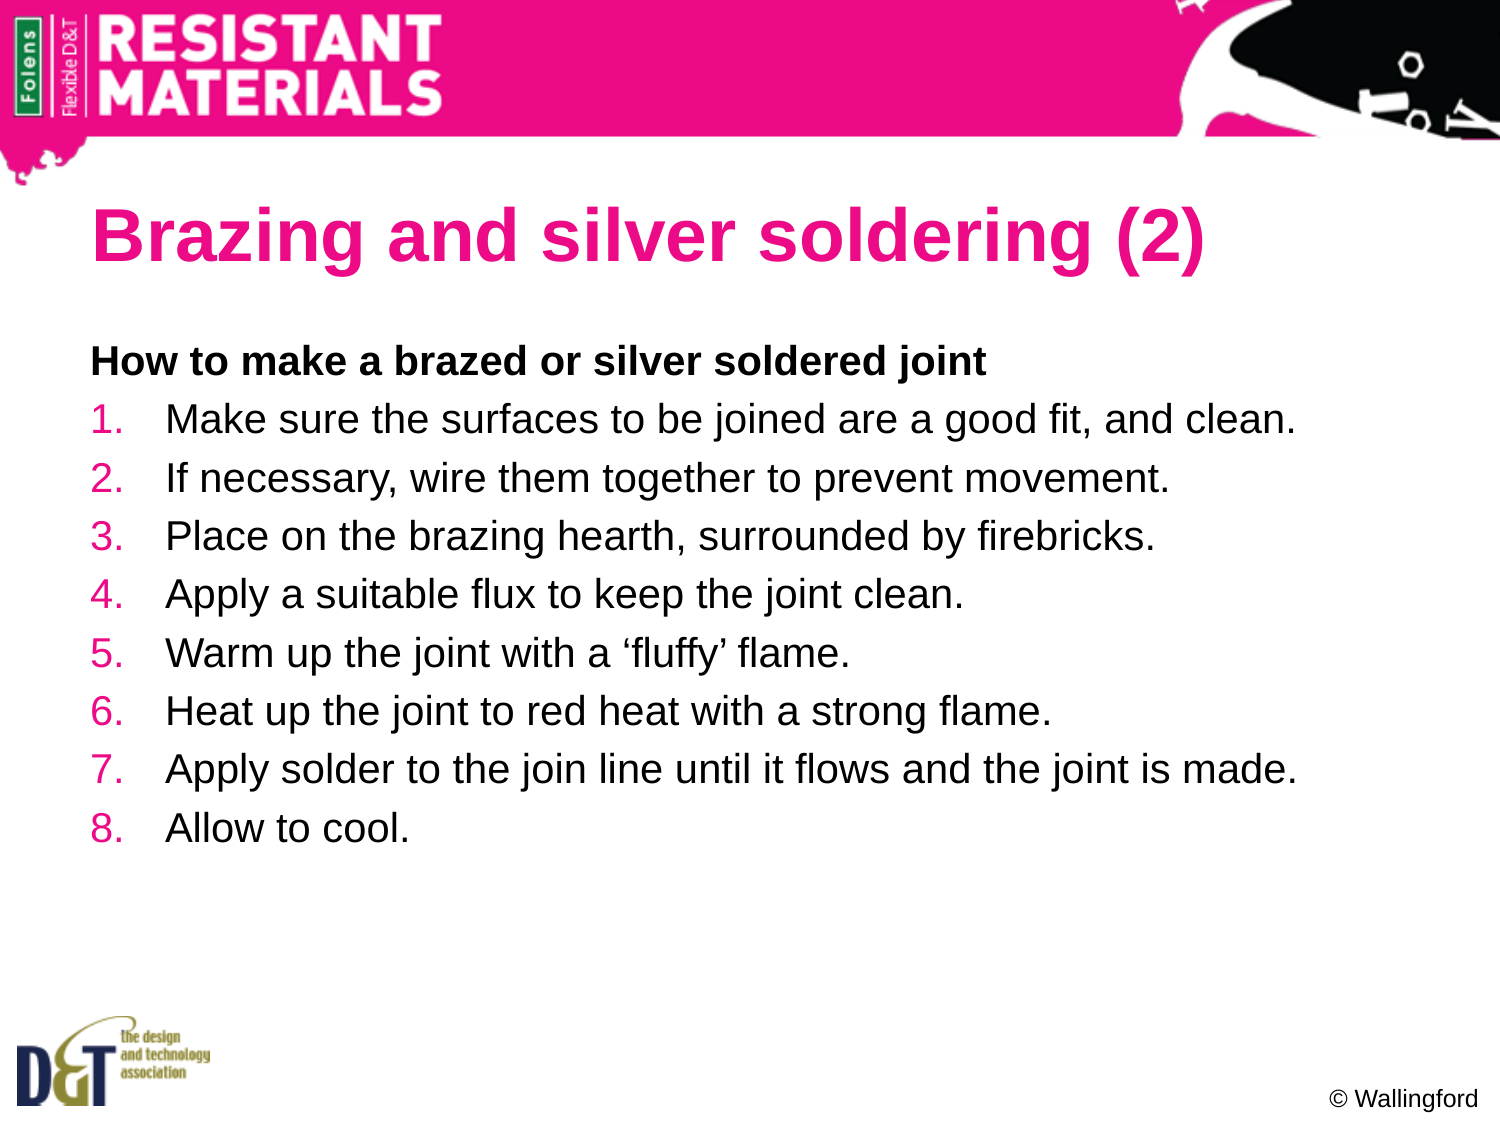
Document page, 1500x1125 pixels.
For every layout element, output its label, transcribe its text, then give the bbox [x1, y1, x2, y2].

list How to make a brazed or silver soldered joint Make sure the surfaces to be joined are a good fit, and clean. If necessary, wire them together to prevent movement. Place on the brazing hearth, surrounded by firebricks. Apply a suitable flux to keep the joint clean. Warm up the joint with a ‘fluffy’ flame. Heat up the joint to red heat with a strong flame. Apply solder to the join line until it flows and the joint is made. Allow to cool. [75, 326, 1425, 1005]
picture [0, 0, 1500, 1125]
title Brazing and silver soldering (2) [76, 160, 1427, 301]
text_box © Wallingford [1257, 1074, 1495, 1125]
